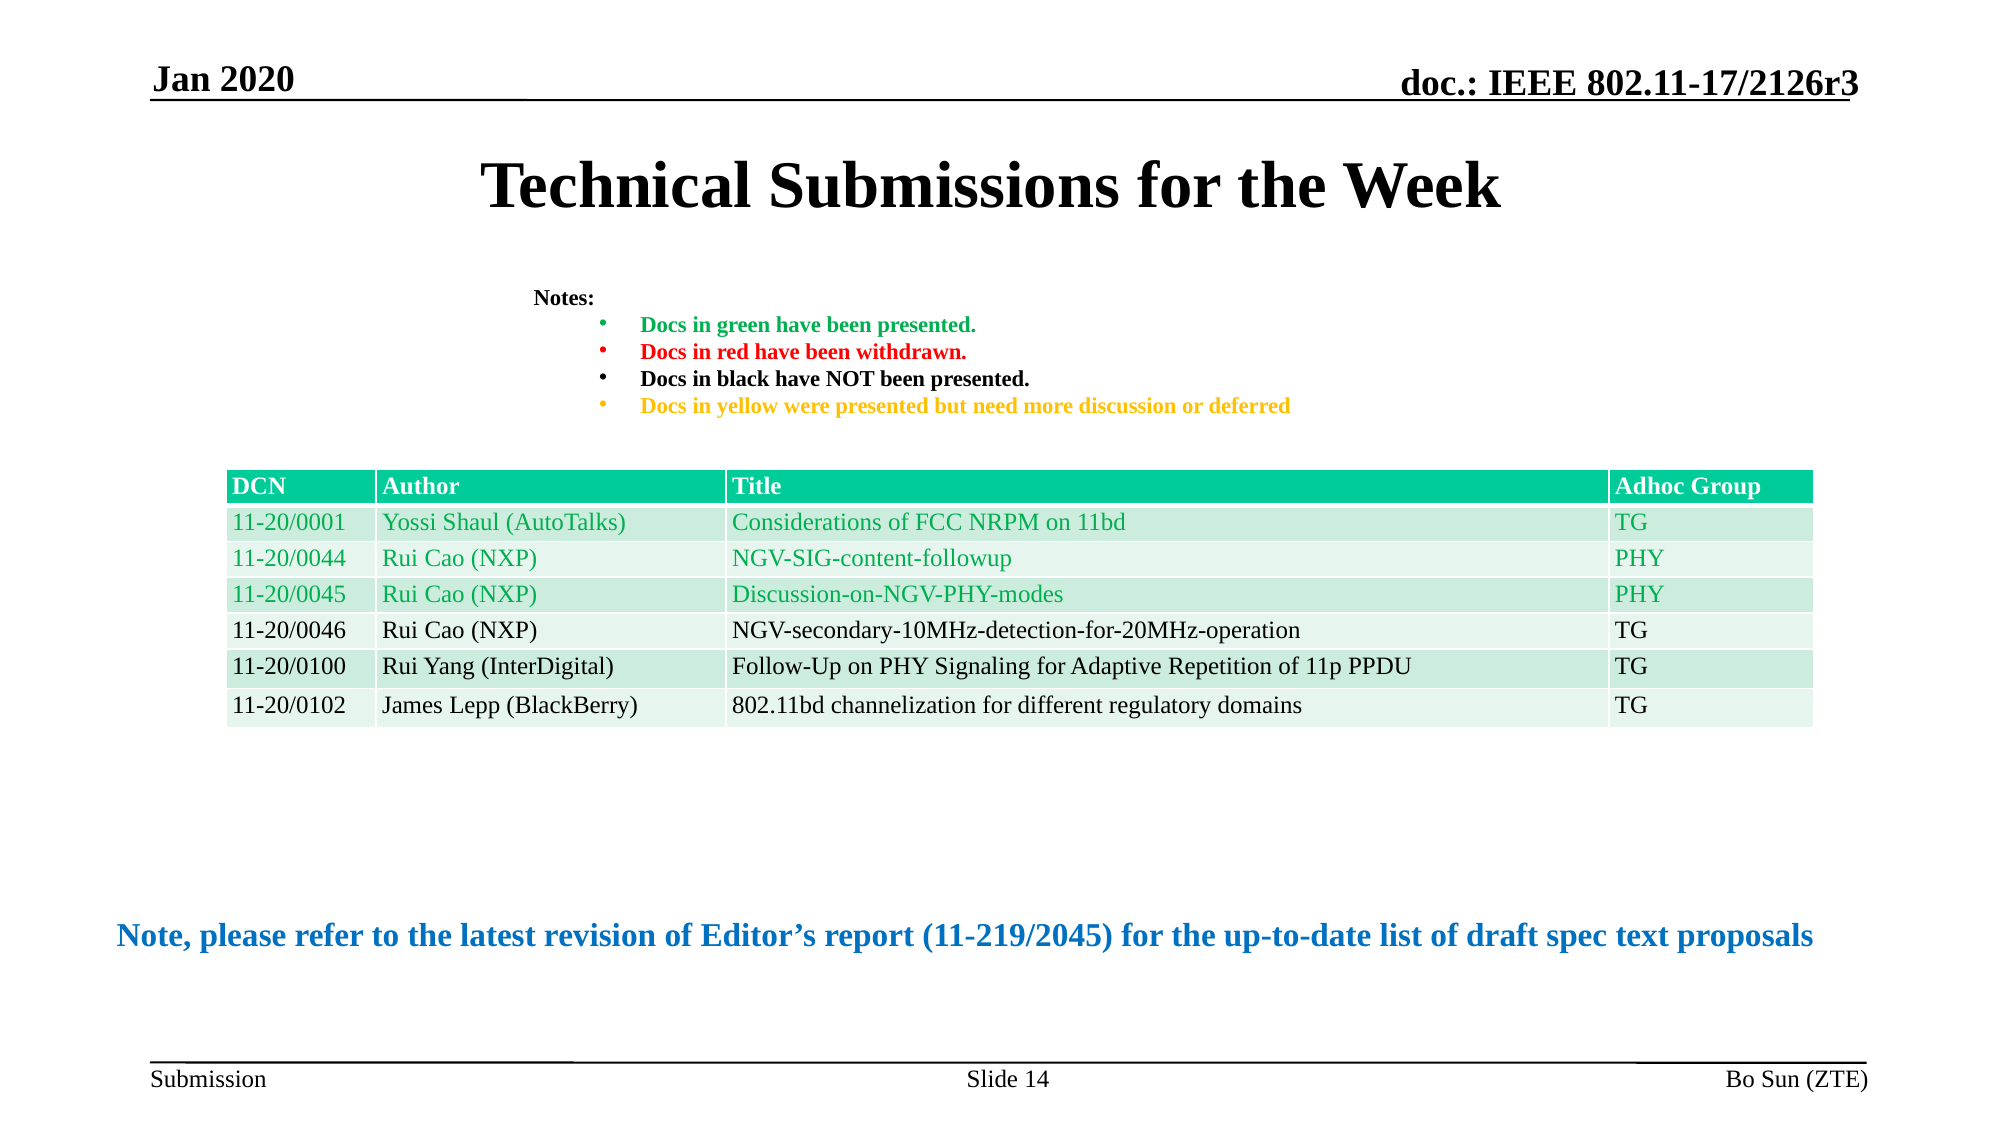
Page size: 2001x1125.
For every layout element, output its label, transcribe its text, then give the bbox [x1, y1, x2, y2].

table_cell Yossi Shaul (AutoTalks) [377, 508, 725, 541]
table_cell James Lepp (BlackBerry) [377, 689, 725, 727]
table_cell TG [1610, 508, 1813, 541]
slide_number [152, 54, 563, 100]
table_cell 802.11bd channelization for different regulatory domains [727, 689, 1608, 727]
table_cell Follow-Up on PHY Signaling for Adaptive Repetition of 11p PPDU [727, 650, 1608, 688]
table_header Title [727, 470, 1608, 503]
table_header DCN [227, 470, 375, 503]
table_cell 11-20/0001 [227, 508, 375, 541]
text_box Notes: Docs in green have been presented. Docs in red have been withdrawn. Docs in black have NOT been presented. Docs in yellow were presented but need more discussion or deferred [518, 275, 1482, 426]
table_cell Rui Cao (NXP) [377, 542, 725, 576]
text_box Technical Submissions for the Week [362, 99, 1638, 263]
table_cell Discussion-on-NGV-PHY-modes [727, 578, 1608, 612]
table_cell TG [1610, 689, 1813, 727]
table_cell TG [1610, 650, 1813, 688]
table_cell 11-20/0102 [227, 689, 375, 727]
table_cell NGV-SIG-content-followup [727, 542, 1608, 576]
table_header Author [377, 470, 725, 503]
table_cell 11-20/0045 [227, 578, 375, 612]
table_cell Rui Cao (NXP) [377, 614, 725, 648]
table_cell Rui Yang (InterDigital) [377, 650, 725, 688]
table_cell Rui Cao (NXP) [377, 578, 725, 612]
table_cell PHY [1610, 578, 1813, 612]
text_box Note, please refer to the latest revision of Editor’s report (11-219/2045) for the up-to-date list of draft spec text proposals [101, 905, 1938, 961]
table_cell 11-20/0044 [227, 542, 375, 576]
table_cell 11-20/0046 [227, 614, 375, 648]
table_cell PHY [1610, 542, 1813, 576]
footer Bo Sun (ZTE) [1171, 1061, 1869, 1093]
table_cell TG [1610, 614, 1813, 648]
table_header Adhoc Group [1610, 470, 1813, 503]
table_cell NGV-secondary-10MHz-detection-for-20MHz-operation [727, 614, 1608, 648]
slide_number Slide [949, 1061, 1067, 1123]
table_cell 11-20/0100 [227, 650, 375, 688]
table_cell Considerations of FCC NRPM on 11bd [727, 508, 1608, 541]
